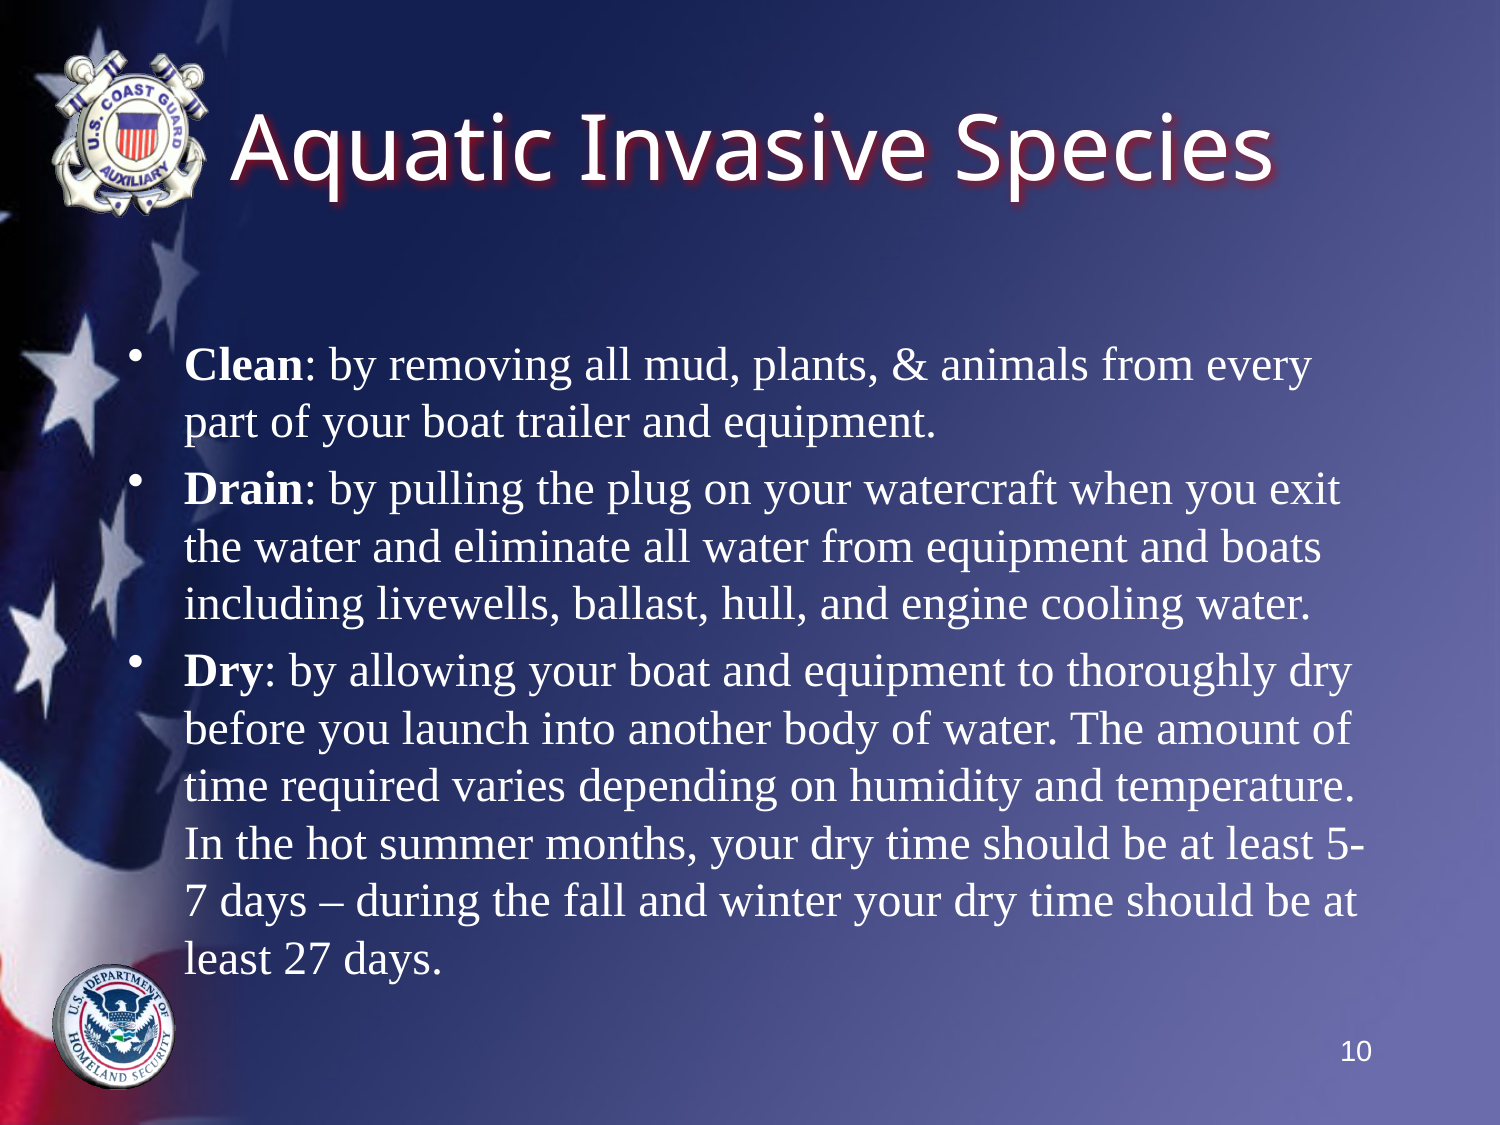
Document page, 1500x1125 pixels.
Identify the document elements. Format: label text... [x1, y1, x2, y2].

picture [0, 0, 1500, 1125]
title Aquatic Invasive Species [115, 50, 1391, 238]
slide_number 10 [1074, 1025, 1388, 1100]
list Clean: by removing all mud, plants, & animals from every part of your boat trailer and equipment. Drain: by pulling the plug on your watercraft when you exit the water and eliminate all water from equipment and boats including livewells, ballast, hull, and engine cooling water. Dry: by allowing your boat and equipment to thoroughly dry before you launch into another body of water. The amount of time required varies depending on humidity and temperature. In the hot summer months, your dry time should be at least 5-7 days – during the fall and winter your dry time should be at least 27 days. [112, 324, 1388, 1000]
